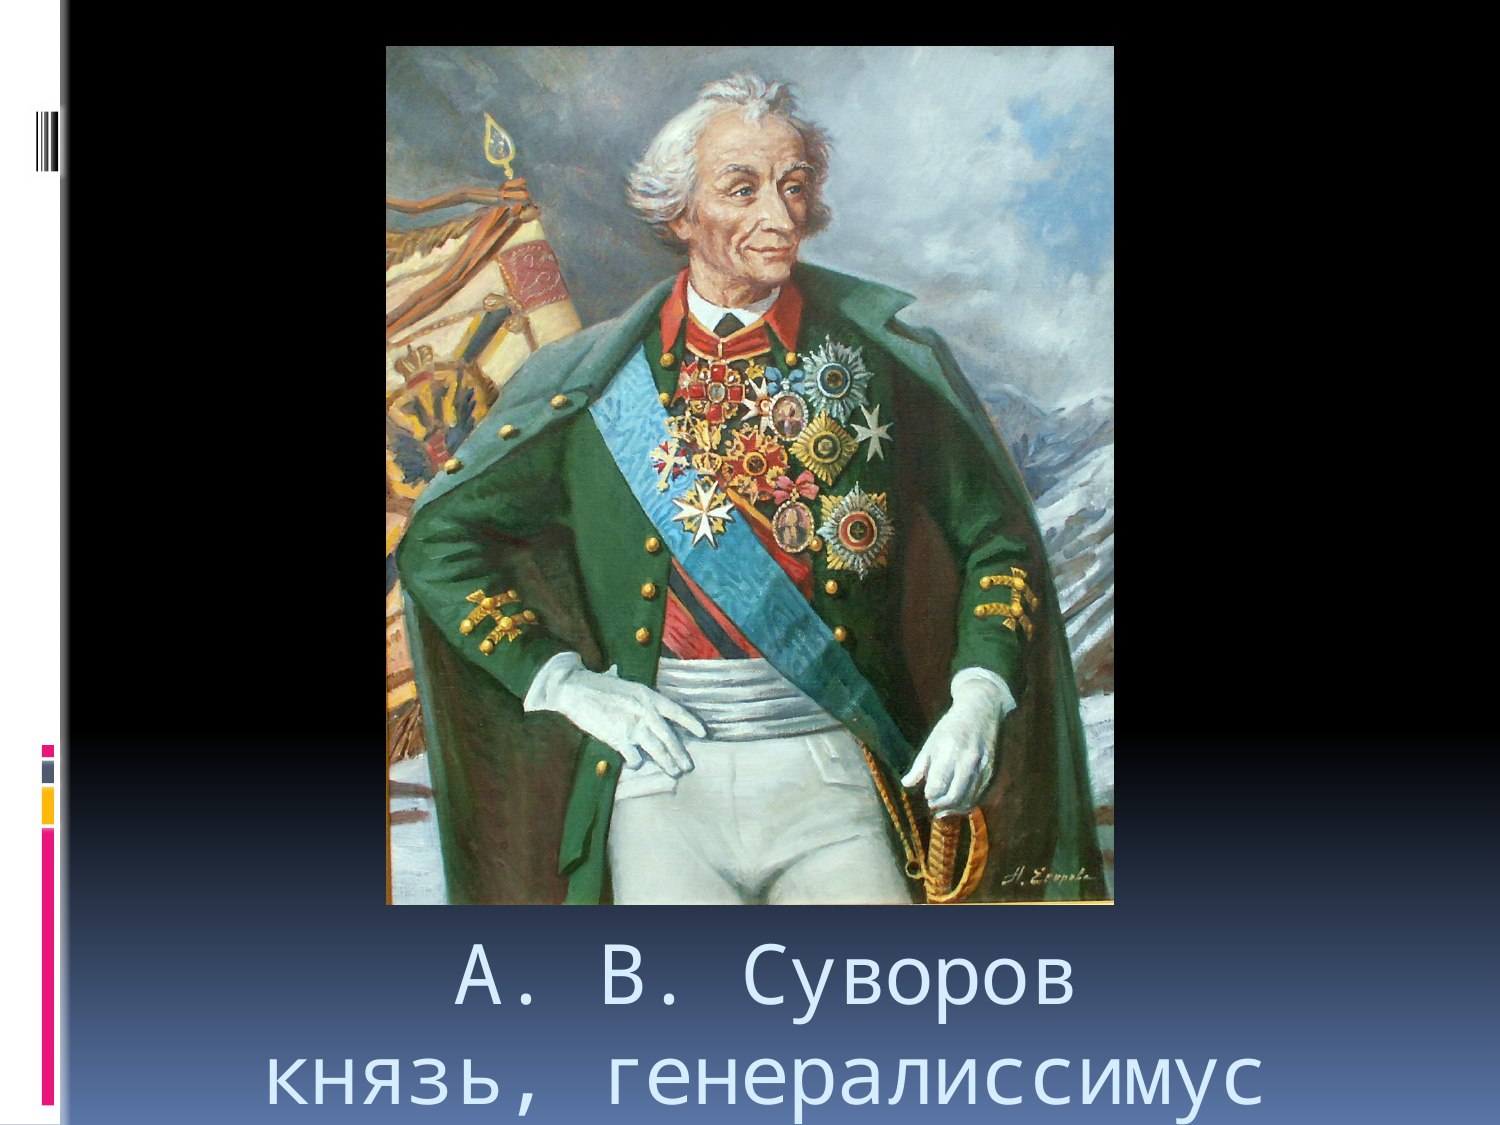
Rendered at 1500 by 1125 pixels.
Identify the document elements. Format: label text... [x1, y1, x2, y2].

title А. В. Суворов князь, генералиссимус [152, 914, 1428, 1064]
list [386, 46, 1114, 905]
